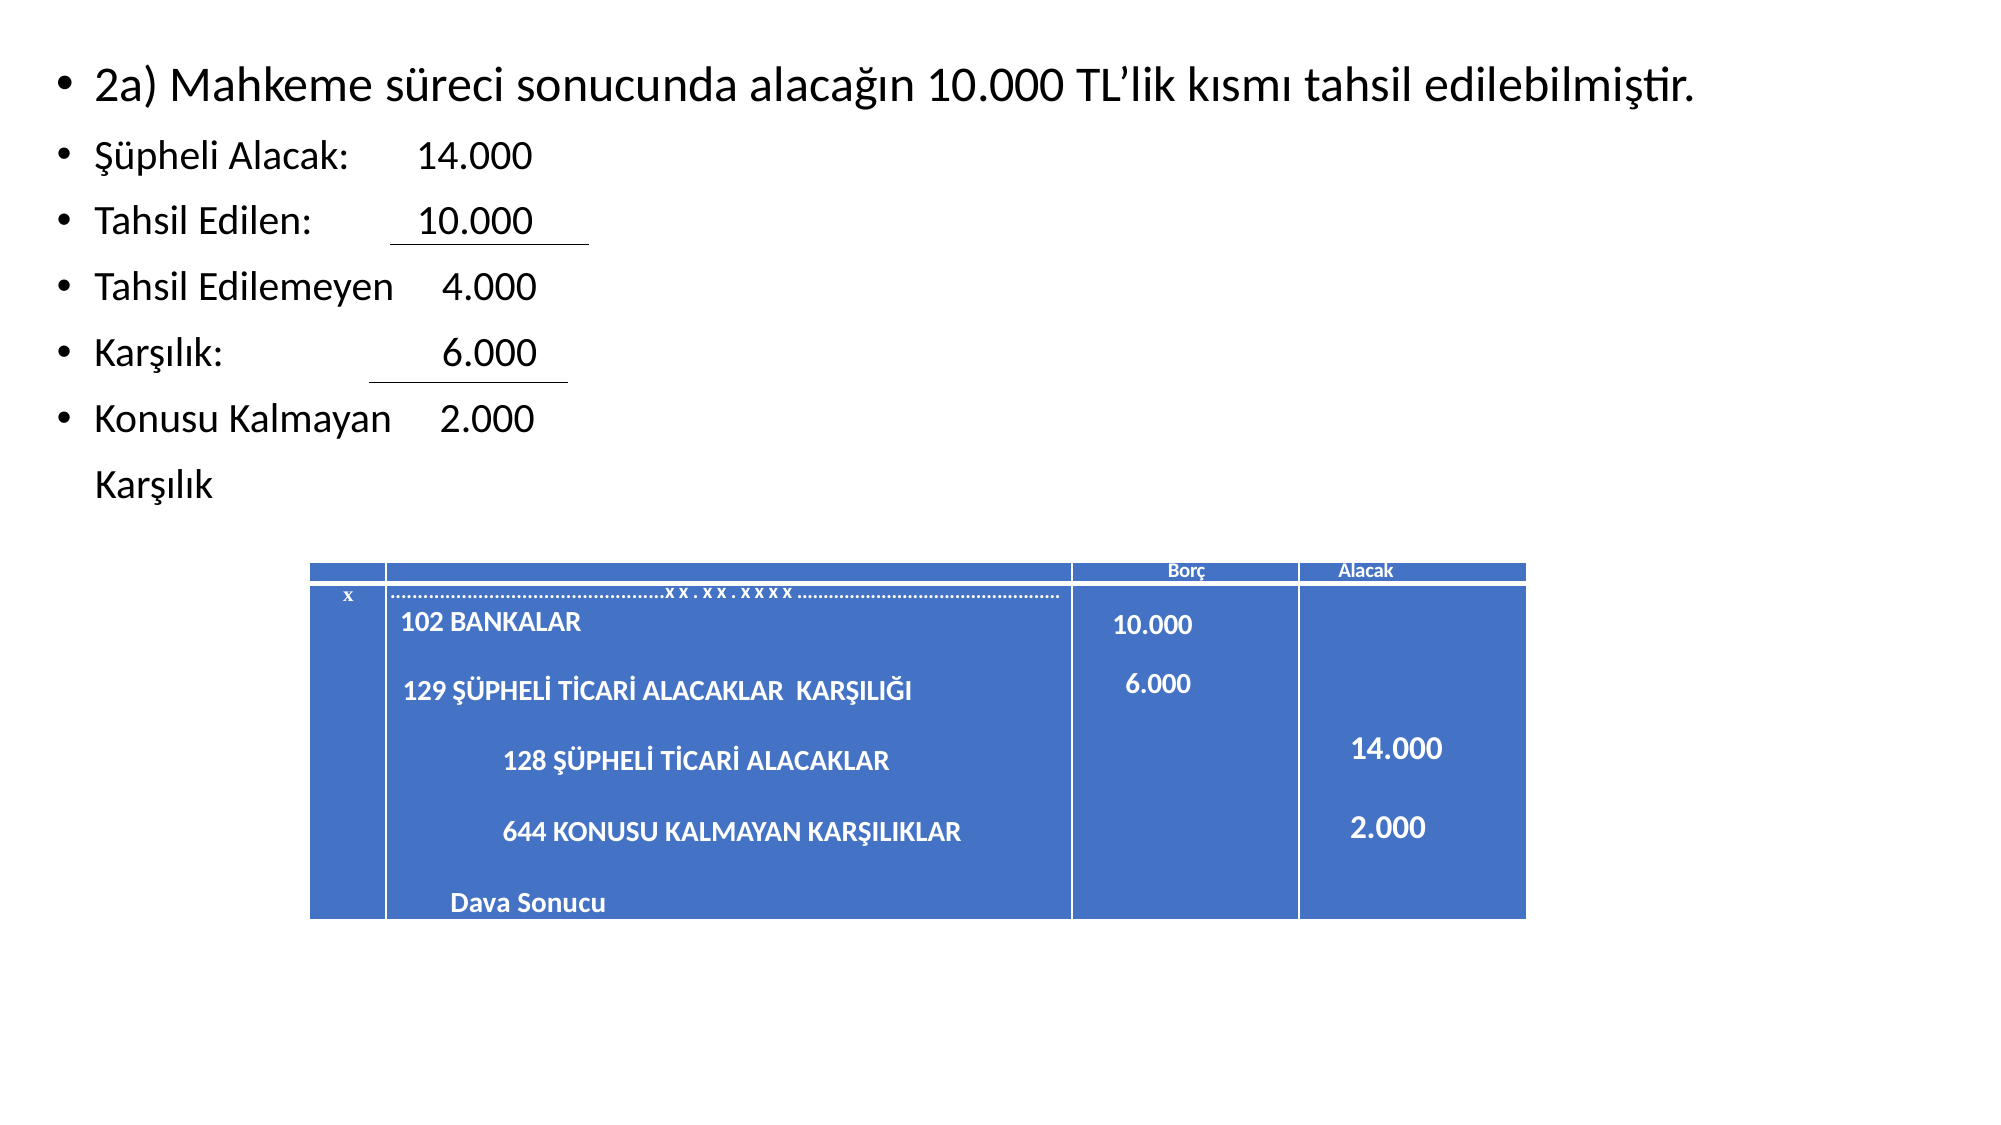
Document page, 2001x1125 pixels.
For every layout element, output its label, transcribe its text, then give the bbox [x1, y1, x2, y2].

table_header Alacak [1300, 563, 1526, 581]
table_cell ..................................................xx.xx.xxxx.................................................. 102 BANKALAR 129 ŞÜPHELİ TİCARİ ALACAKLAR KARŞILIĞI 128 ŞÜPHELİ TİCARİ ALACAKLAR 644 KONUSU KALMAYAN KARŞILIKLAR Dava Sonucu [387, 586, 1071, 919]
list 2a) Mahkeme süreci sonucunda alacağın 10.000 TL’lik kısmı tahsil edilebilmiştir. Şüpheli Alacak: 14.000 Tahsil Edilen: 10.000 Tahsil Edilemeyen 4.000 Karşılık: 6.000 Konusu Kalmayan 2.000 Karşılık [41, 50, 1970, 1070]
table_cell 10.000 6.000 [1073, 586, 1298, 919]
table_header Borç [1073, 563, 1298, 581]
table_header [387, 563, 1071, 581]
table_cell 14.000 2.000 [1300, 586, 1526, 919]
table_cell x [310, 586, 385, 919]
table_header [310, 563, 385, 581]
